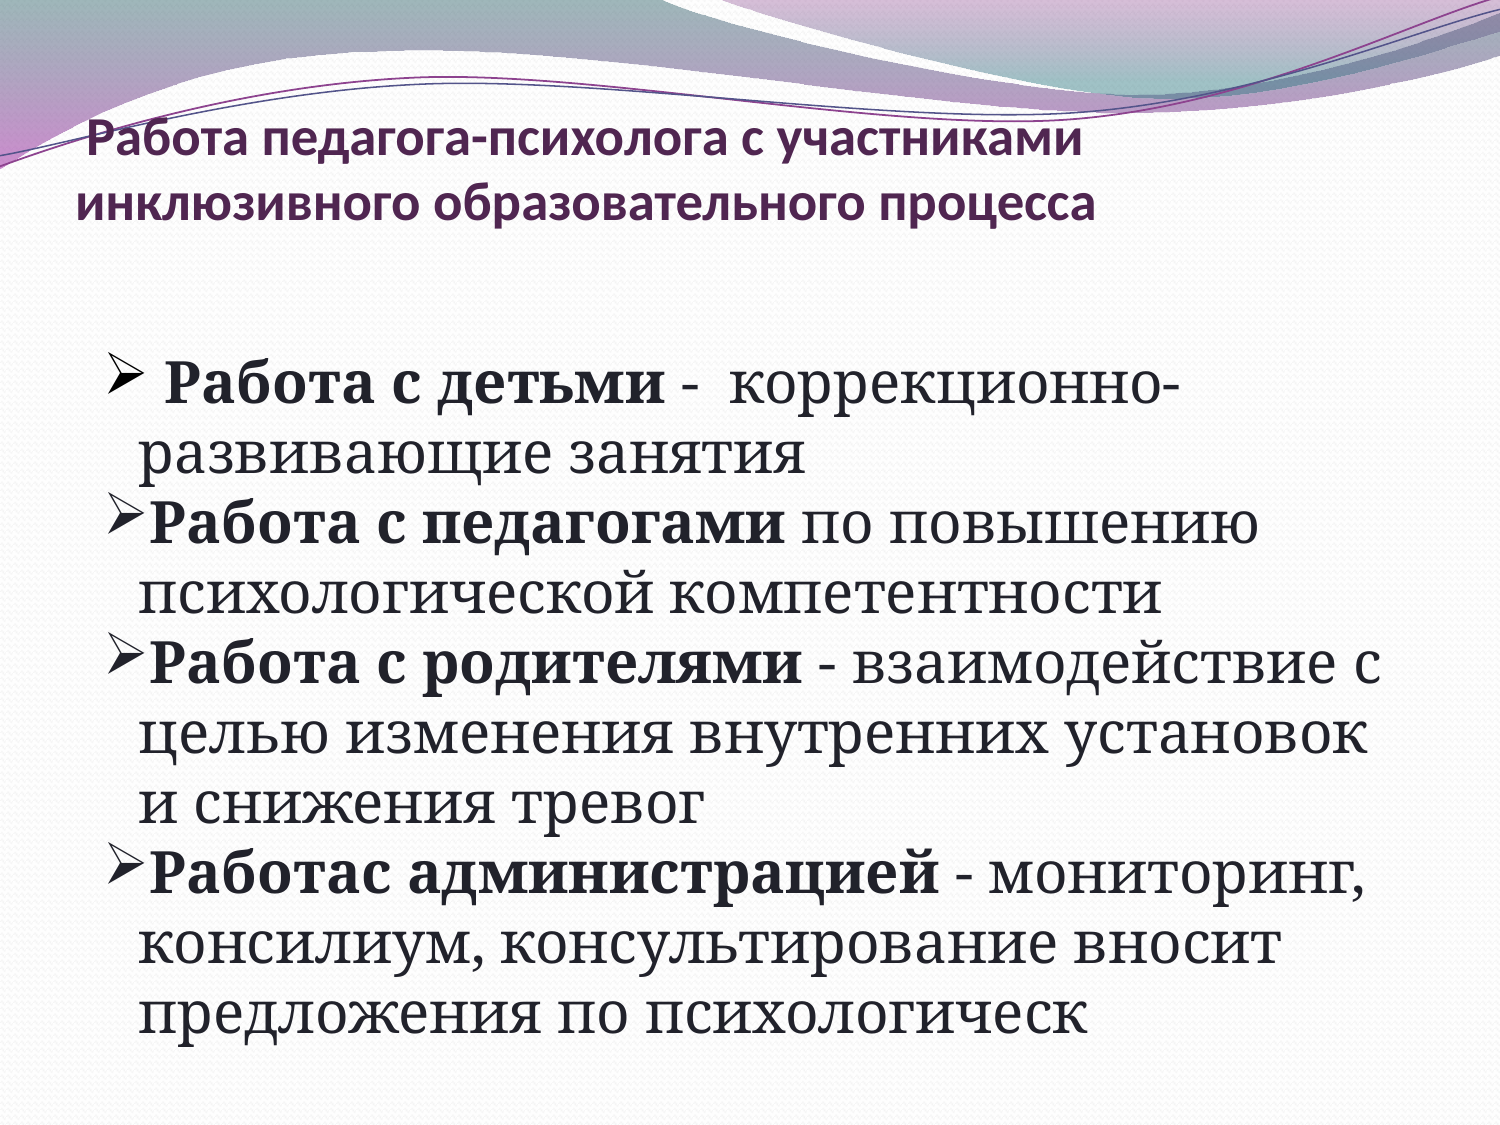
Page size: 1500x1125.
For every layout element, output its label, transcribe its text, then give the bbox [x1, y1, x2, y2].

title Работа педагога-психолога с участниками инклюзивного образовательного процесса [74, 89, 1438, 232]
text_box Работа с детьми - коррекционно-развивающие занятия Работа с педагогами по повышению психологической компетентности Работа с родителями - взаимодействие с целью изменения внутренних установок и снижения тревог Работас администрацией - мониторинг, консилиум, консультирование вносит предложения по психологическ [88, 338, 1412, 1053]
